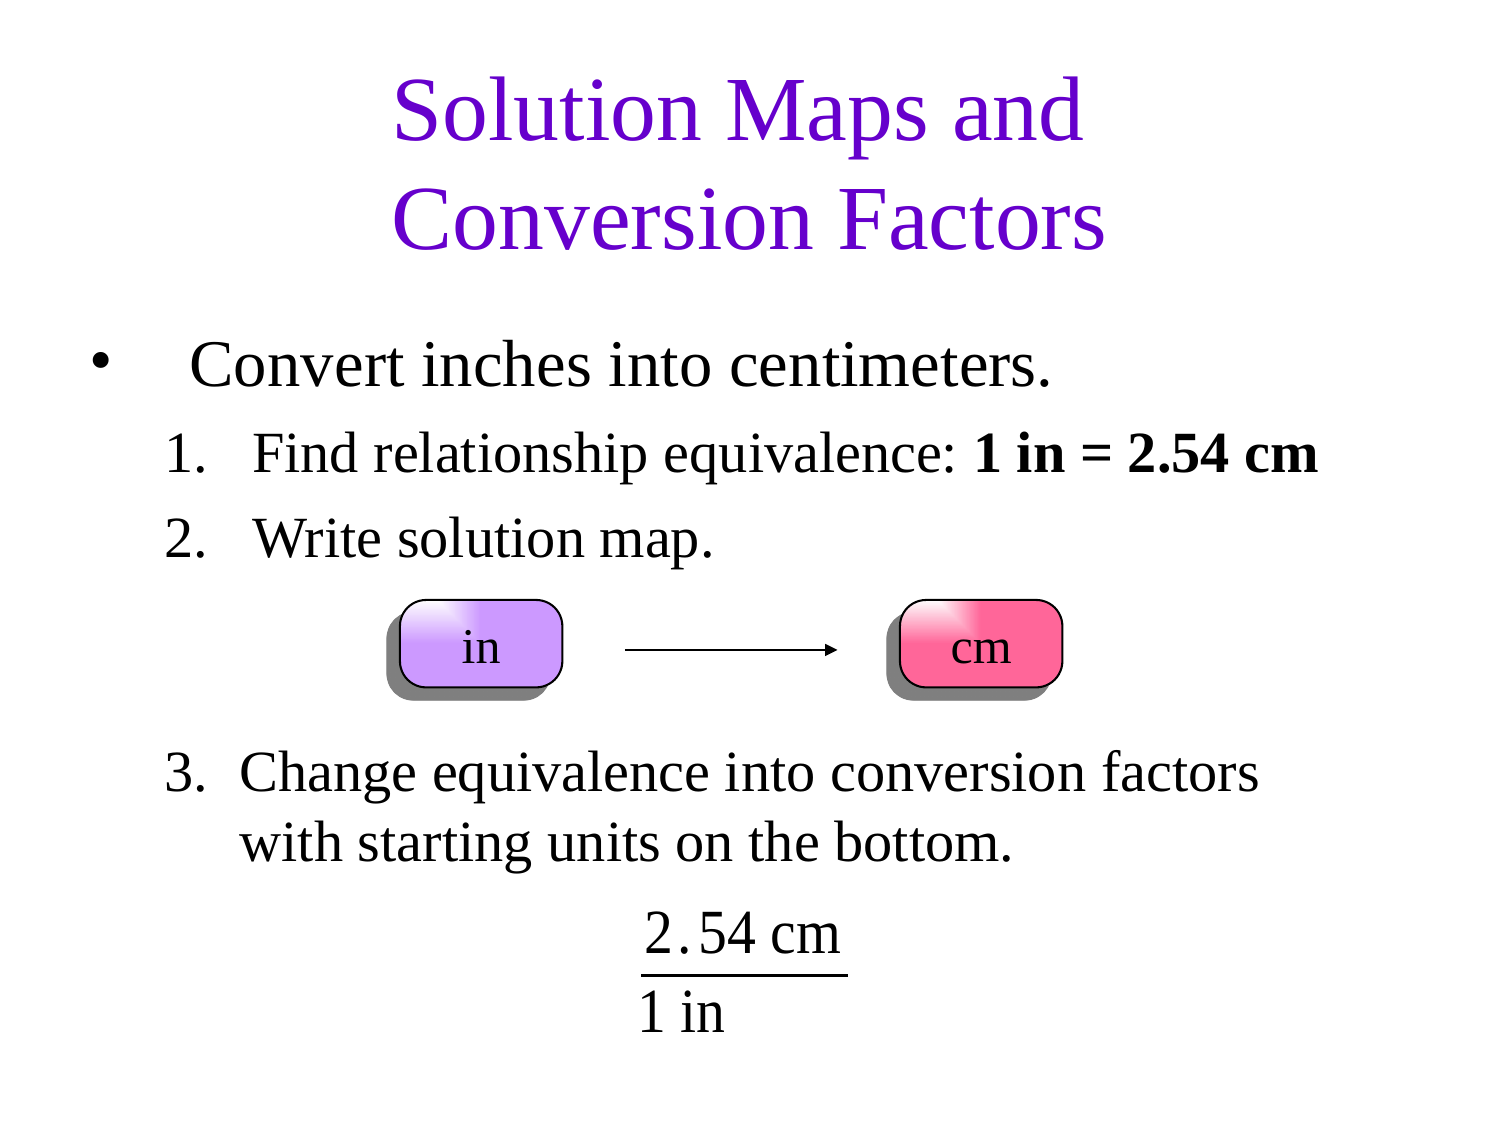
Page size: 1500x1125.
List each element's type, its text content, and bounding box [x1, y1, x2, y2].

text_box cm [899, 599, 1063, 688]
text_box Solution Maps and Conversion Factors [112, 64, 1388, 252]
text_box [624, 643, 838, 657]
text_box 3. Change equivalence into conversion factors with starting units on the bottom. [150, 724, 1300, 881]
text_box Convert inches into centimeters. 1. Find relationship equivalence: 1 in = 2.54 cm 2. Write solution map. [74, 312, 1413, 588]
text_box in [399, 599, 563, 688]
